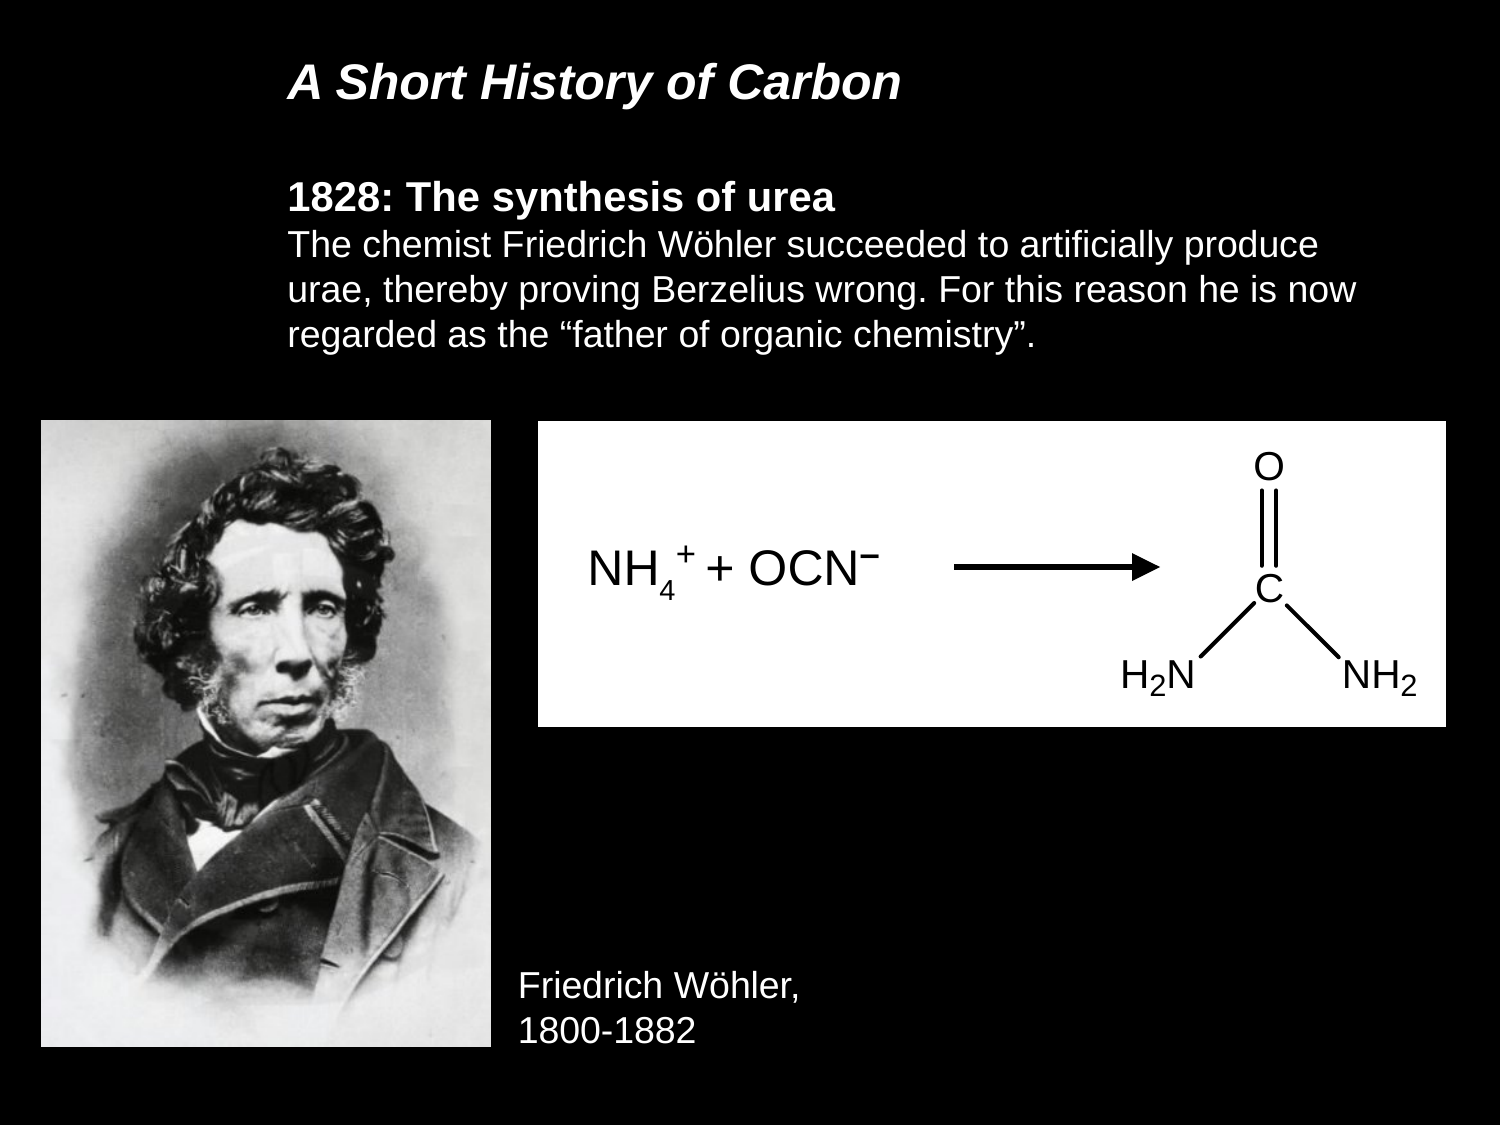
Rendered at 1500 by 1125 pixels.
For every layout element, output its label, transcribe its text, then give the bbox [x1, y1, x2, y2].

text_box A Short History of Carbon 1828: The synthesis of urea The chemist Friedrich Wöhler succeeded to artificially produce urae, thereby proving Berzelius wrong. For this reason he is now regarded as the “father of organic chemistry”. [272, 42, 1424, 355]
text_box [40, 420, 1448, 1059]
